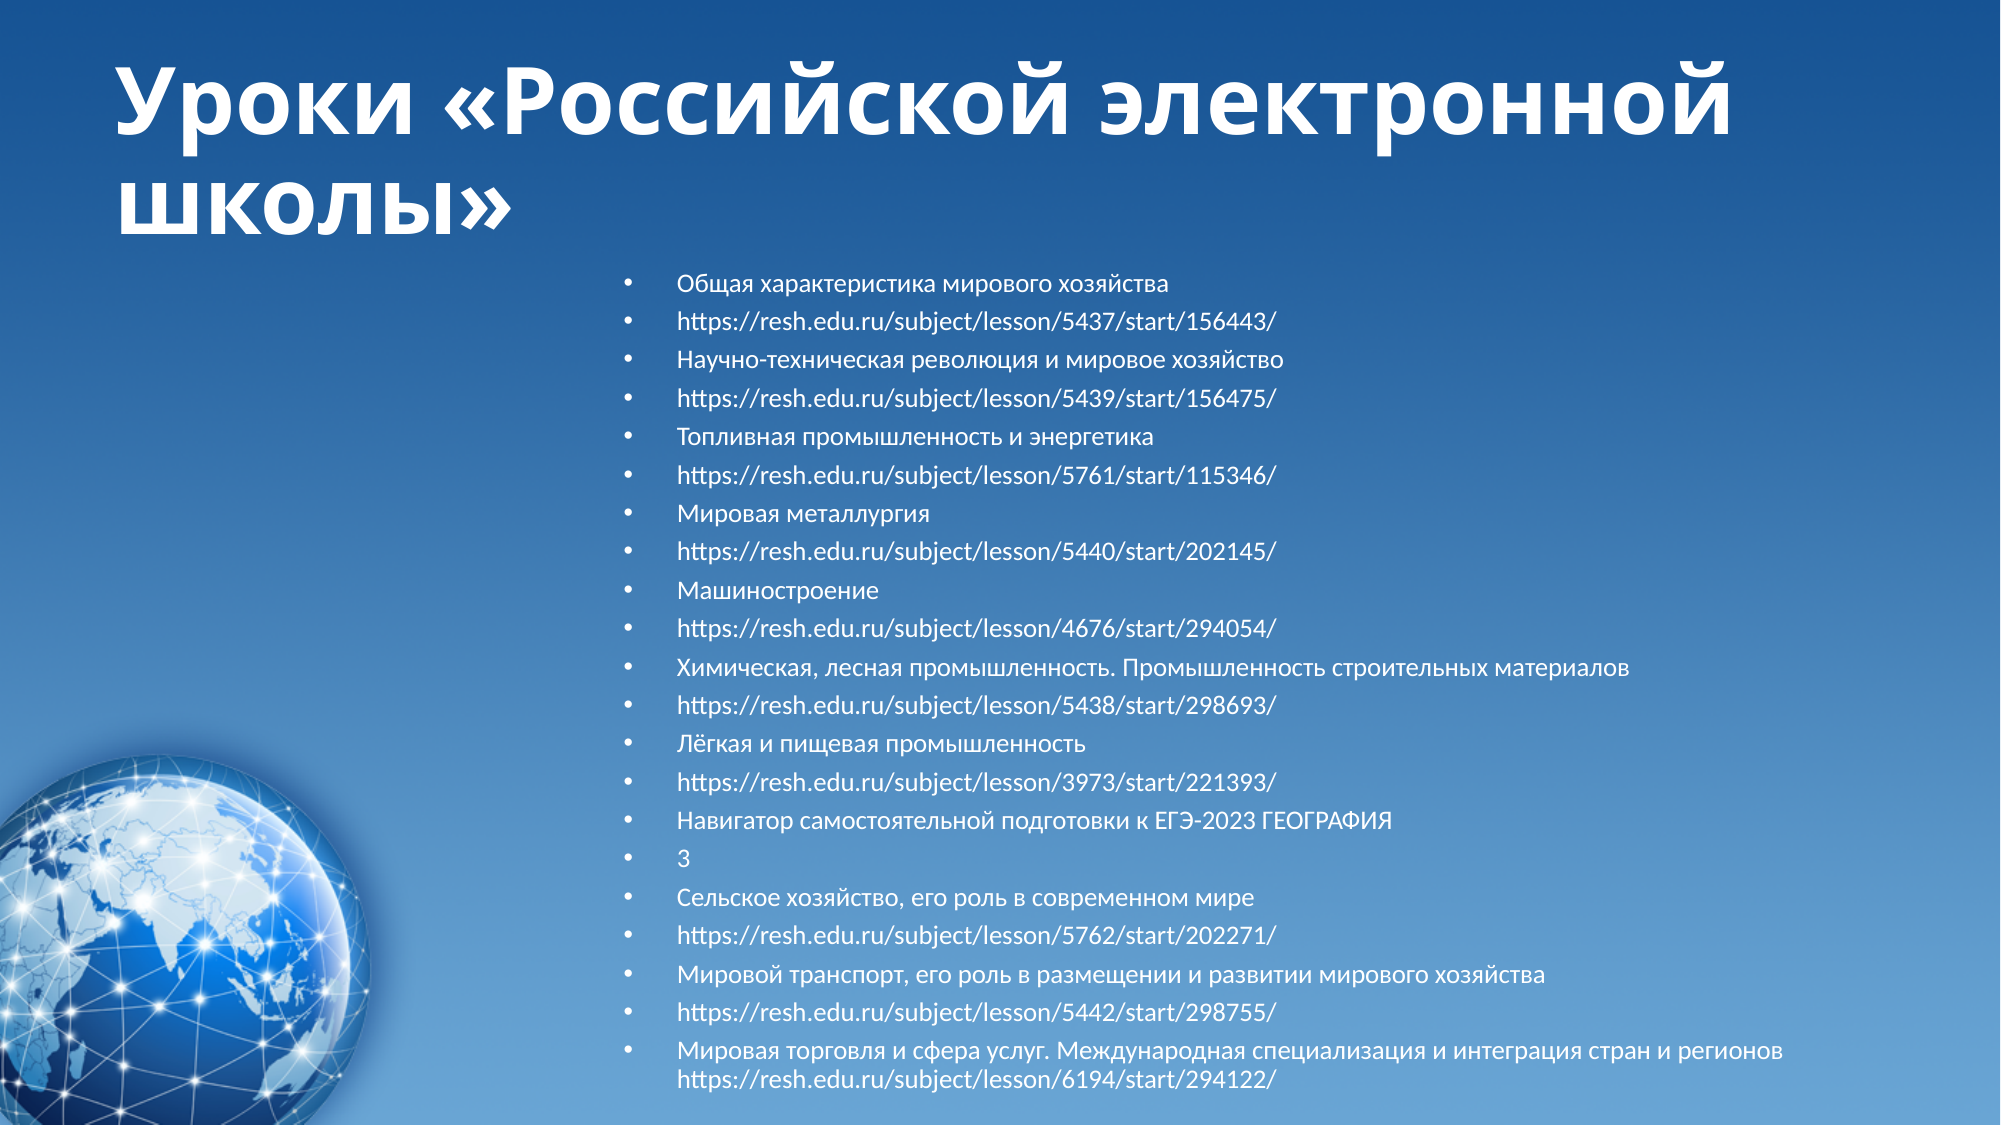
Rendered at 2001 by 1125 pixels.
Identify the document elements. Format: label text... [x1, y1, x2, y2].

picture [0, 0, 2001, 1125]
list Общая характеристика мирового хозяйства https://resh.edu.ru/subject/lesson/5437/start/156443/ Научно-техническая революция и мировое хозяйство https://resh.edu.ru/subject/lesson/5439/start/156475/ Топливная промышленность и энергетика https://resh.edu.ru/subject/lesson/5761/start/115346/ Мировая металлургия https://resh.edu.ru/subject/lesson/5440/start/202145/ Машиностроение https://resh.edu.ru/subject/lesson/4676/start/294054/ Химическая, лесная промышленность. Промышленность строительных материалов https://resh.edu.ru/subject/lesson/5438/start/298693/ Лёгкая и пищевая промышленность https://resh.edu.ru/subject/lesson/3973/start/221393/ Навигатор самостоятельной подготовки к ЕГЭ-2023 ГЕОГРАФИЯ 3 Сельское хозяйство, его роль в современном мире https://resh.edu.ru/subject/lesson/5762/start/202271/ Мировой транспорт, его роль в размещении и развитии мирового хозяйства https://resh.edu.ru/subject/lesson/5442/start/298755/ Мировая торговля и сфера услуг. Международная специализация и интеграция стран и регионов https://resh.edu.ru/subject/lesson/6194/start/294122/ [608, 261, 1863, 1109]
title Уроки «Российской электронной школы» [99, 45, 1863, 264]
